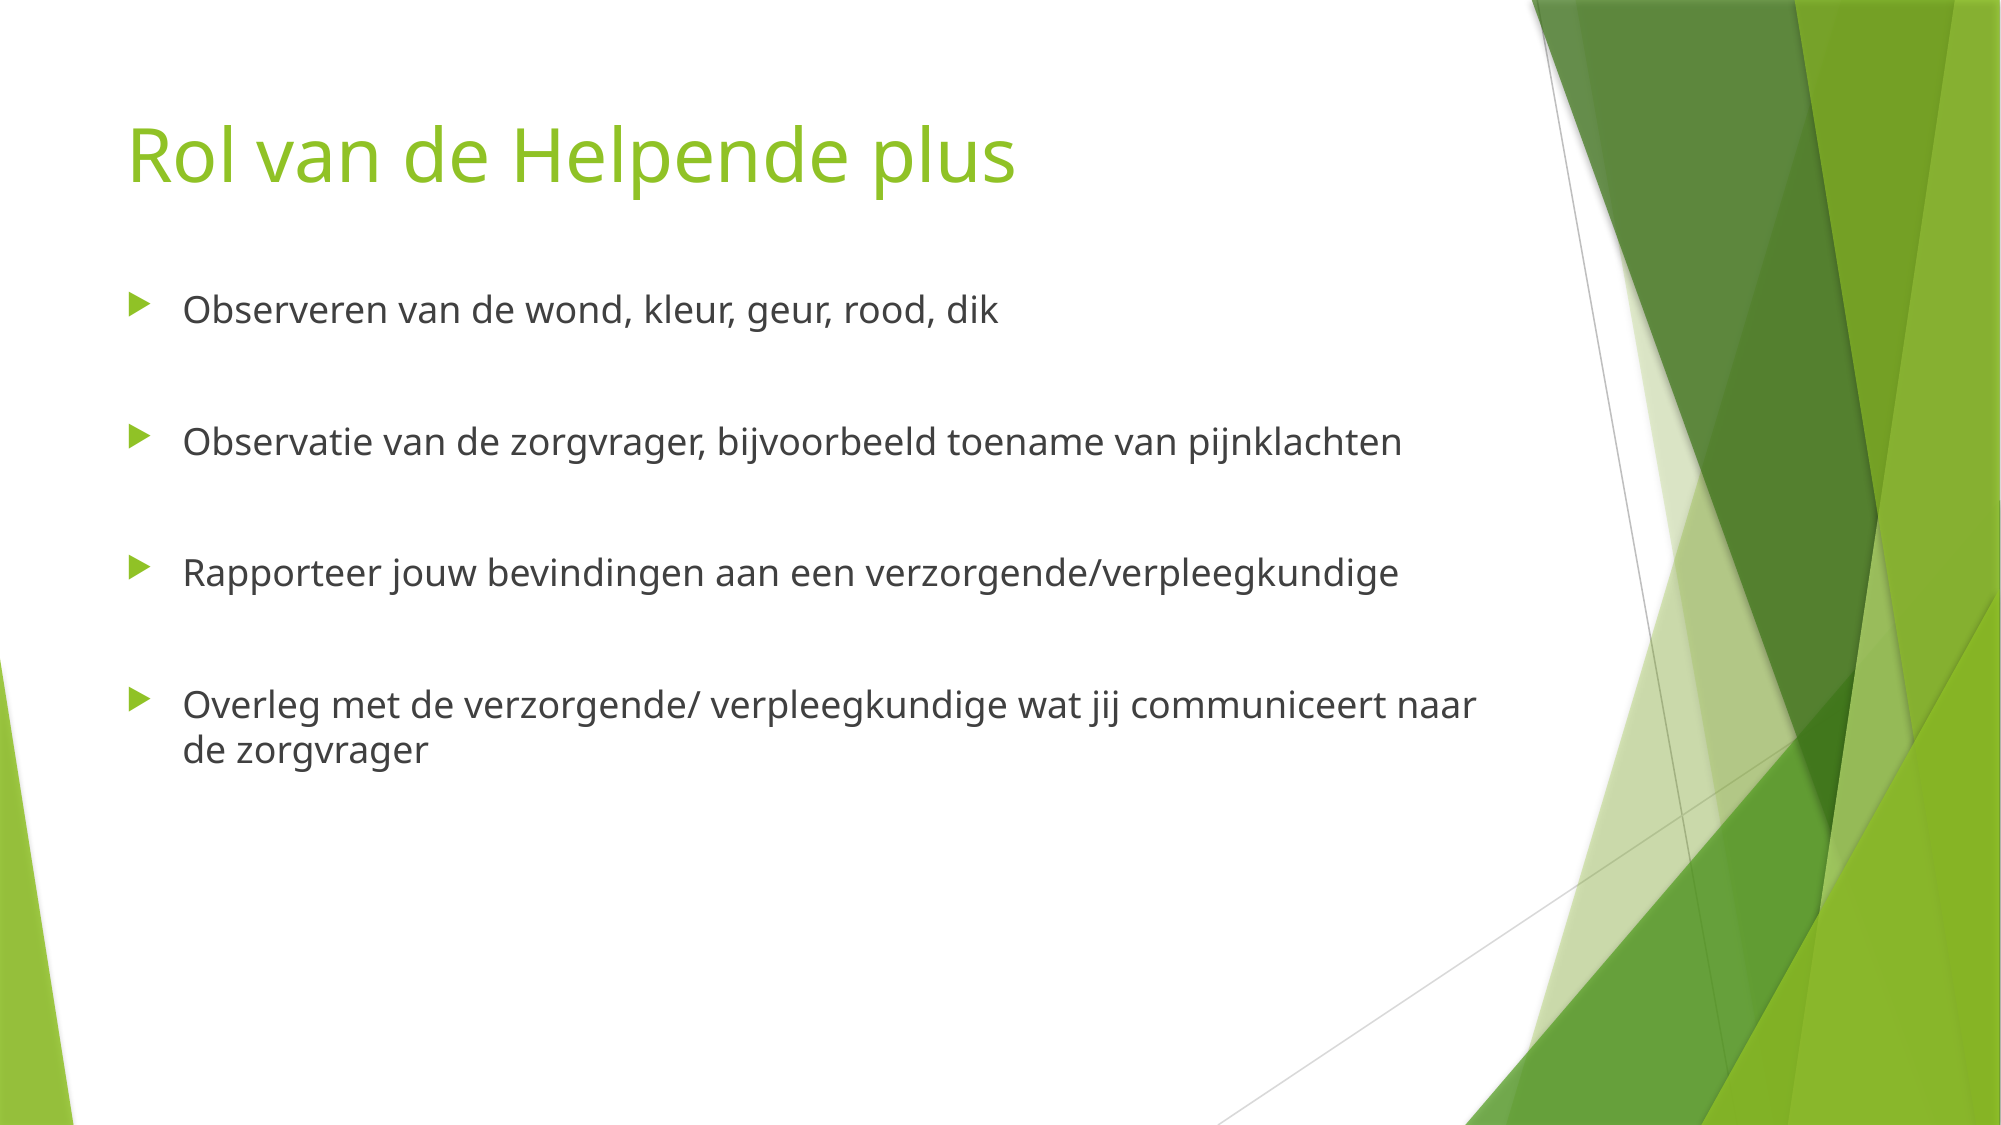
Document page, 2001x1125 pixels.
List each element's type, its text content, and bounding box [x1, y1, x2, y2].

list Observeren van de wond, kleur, geur, rood, dik Observatie van de zorgvrager, bijvoorbeeld toename van pijnklachten Rapporteer jouw bevindingen aan een verzorgende/verpleegkundige Overleg met de verzorgende/ verpleegkundige wat jij communiceert naar de zorgvrager [111, 278, 1522, 991]
title Rol van de Helpende plus [111, 99, 1522, 222]
